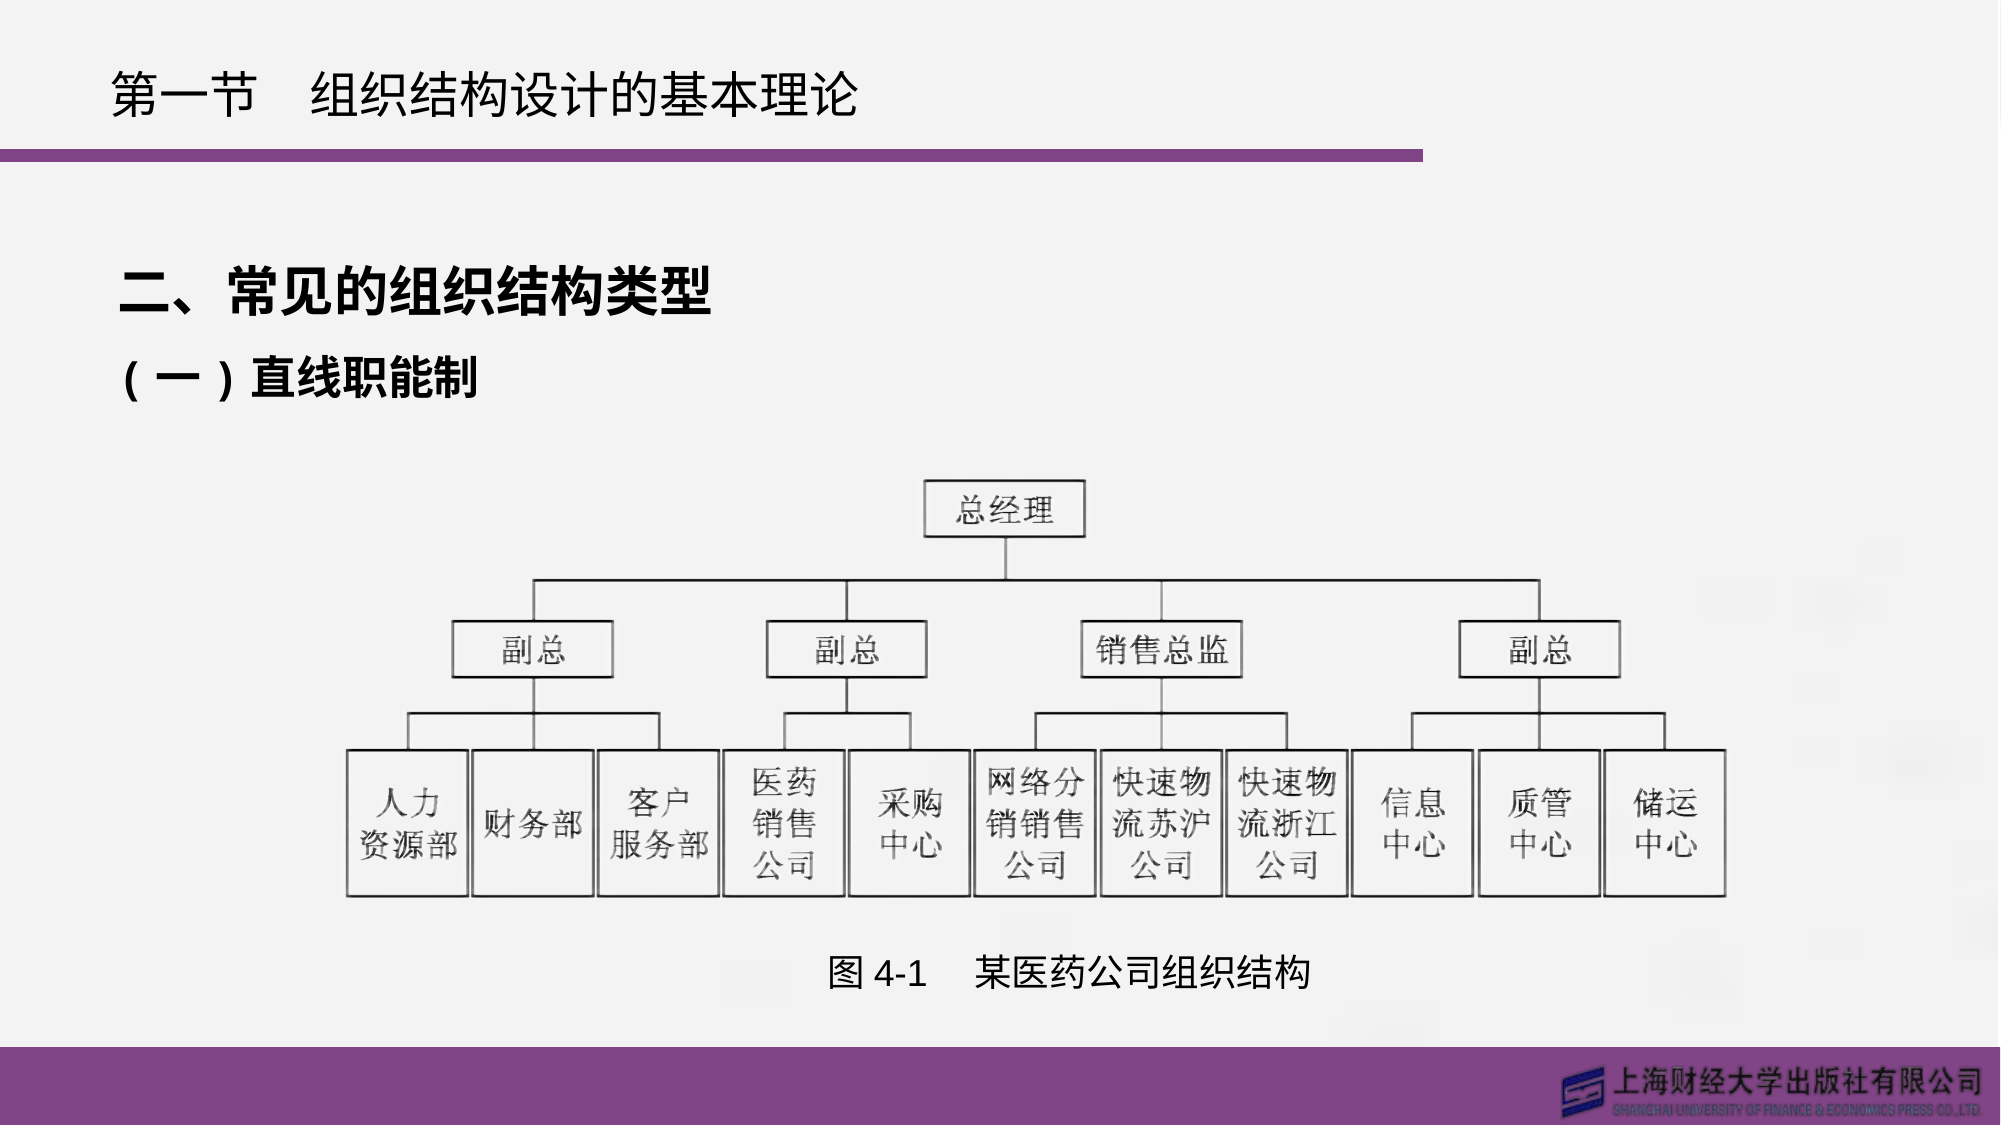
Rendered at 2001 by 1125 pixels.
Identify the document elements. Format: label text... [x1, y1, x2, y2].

list 二、常见的组织结构类型 (一)直线职能制 [102, 233, 1898, 1032]
picture [0, 0, 2001, 1125]
text_box 图4-1 某医药公司组织结构 [652, 942, 1487, 1002]
title 第一节 组织结构设计的基本理论 [94, 42, 1451, 146]
